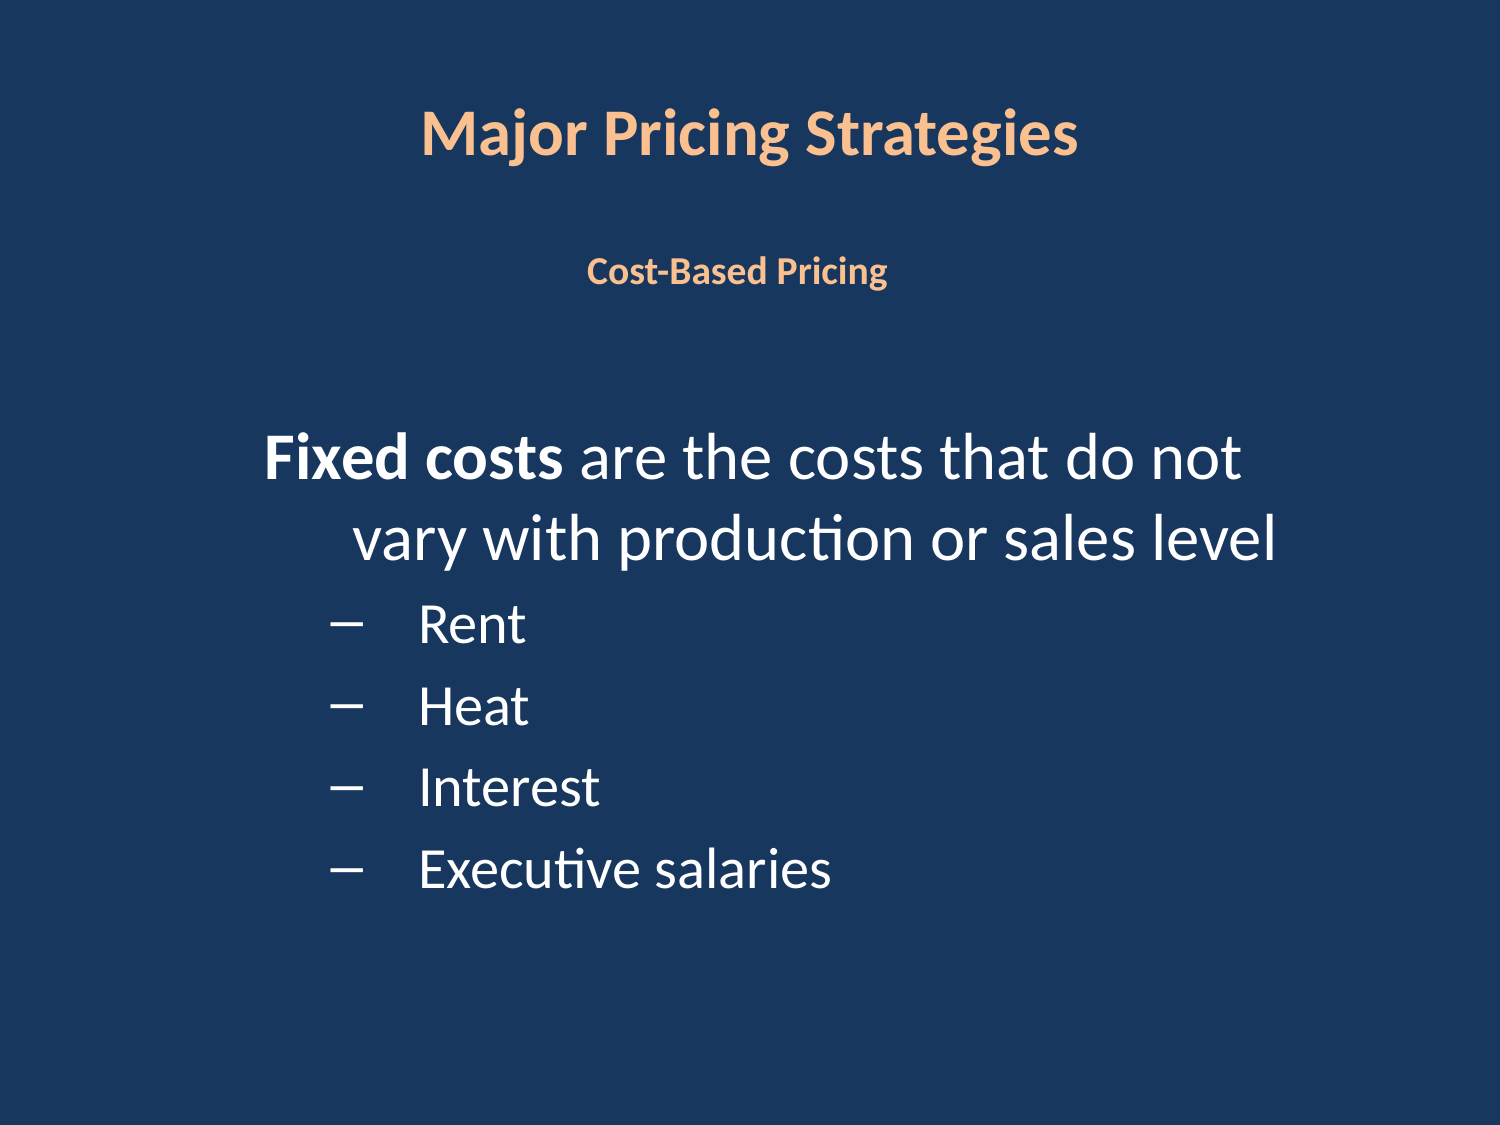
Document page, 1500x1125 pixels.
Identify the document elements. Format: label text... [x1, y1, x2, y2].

title Major Pricing Strategies [112, 37, 1388, 225]
list Cost-Based Pricing [150, 237, 1325, 300]
list Fixed costs are the costs that do not vary with production or sales level Rent Heat Interest Executive salaries [249, 312, 1300, 988]
